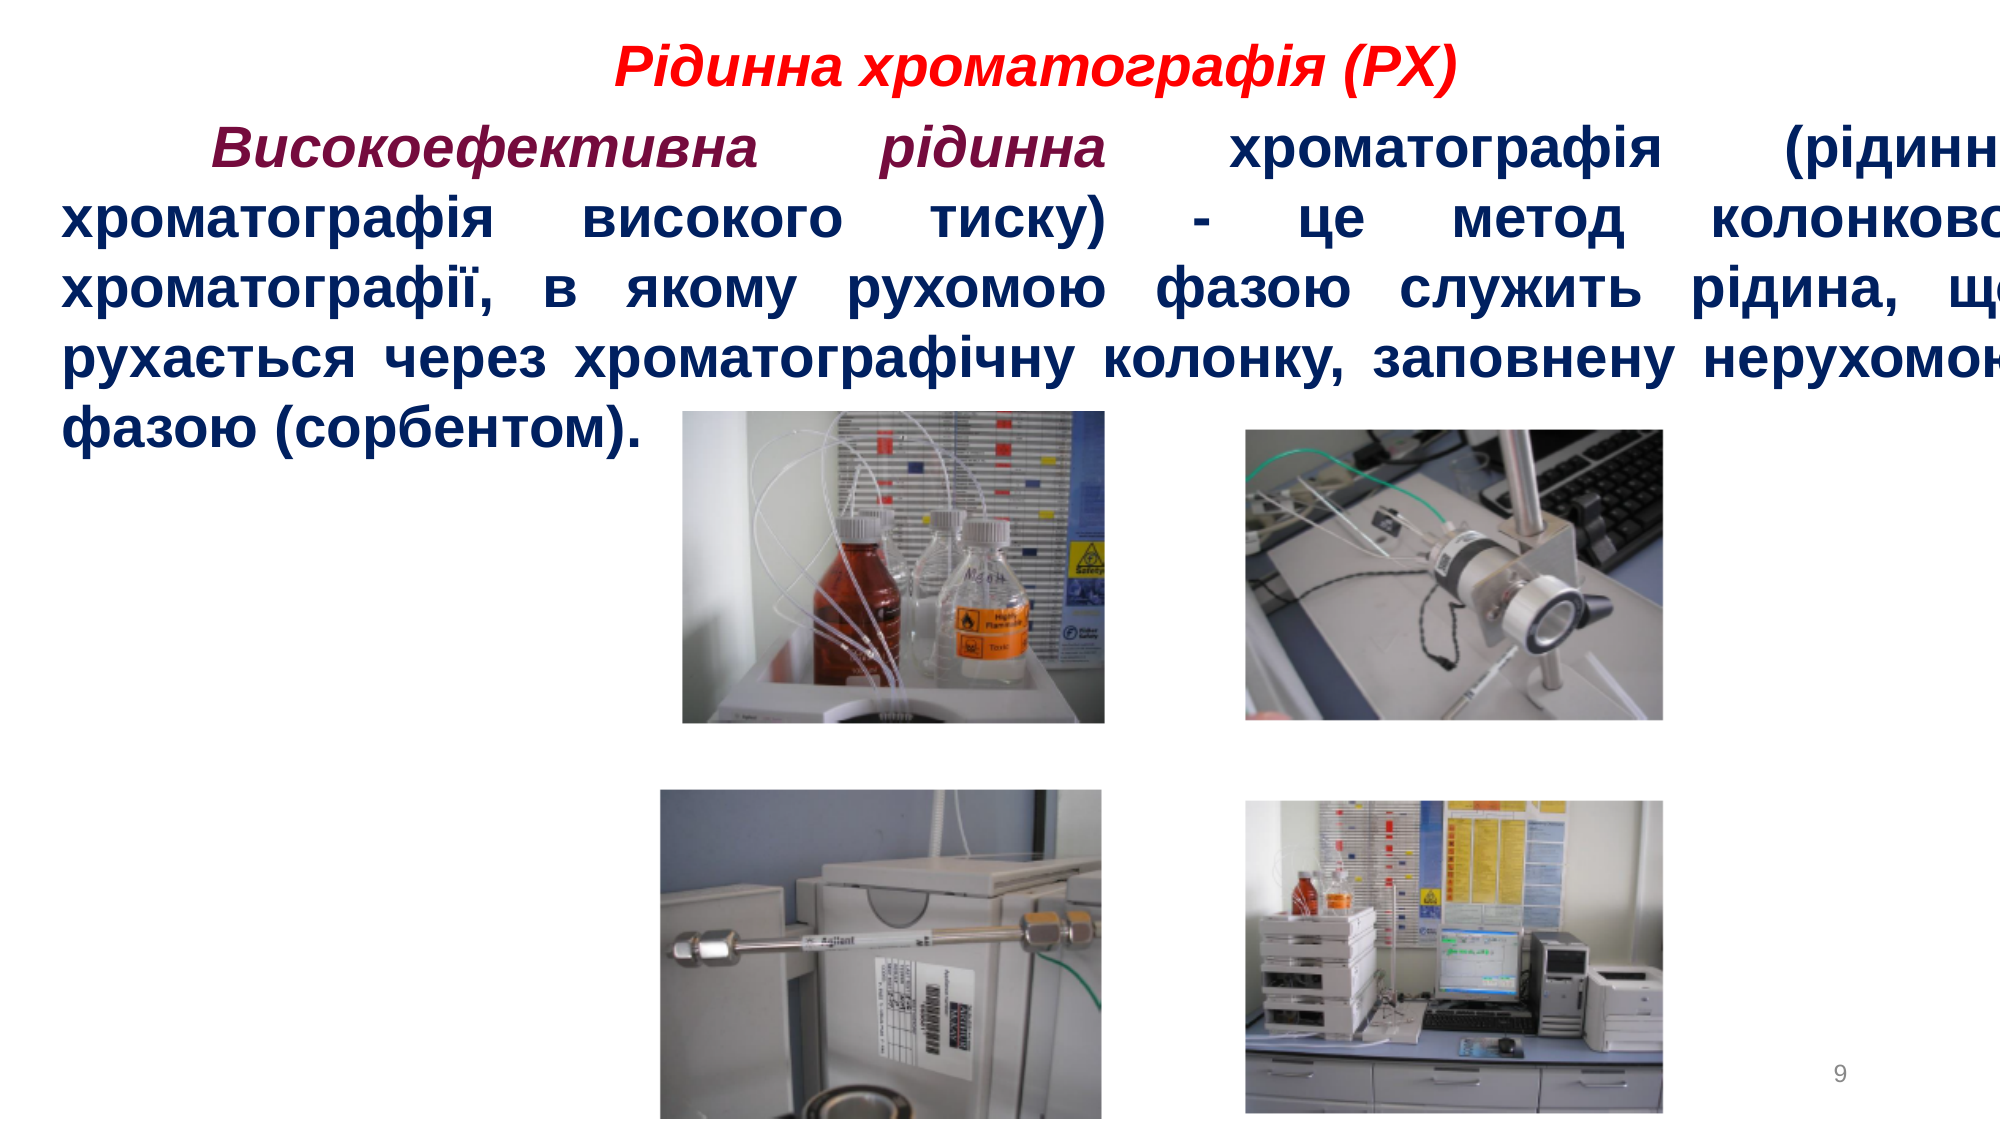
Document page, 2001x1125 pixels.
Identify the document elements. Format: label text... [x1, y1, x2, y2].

text_box Високоефективна рідинна хроматографія (рідинна хроматографія високого тиску) - це метод колонкової хроматографії, в якому рухомою фазою служить рідина, що рухається через хроматографічну колонку, заповнену нерухомою фазою (сорбентом). [47, 101, 2000, 467]
picture [650, 411, 1667, 1119]
slide_number 9 [1667, 1042, 1863, 1103]
text_box Рідинна хроматографія (РХ) [588, 20, 1506, 101]
